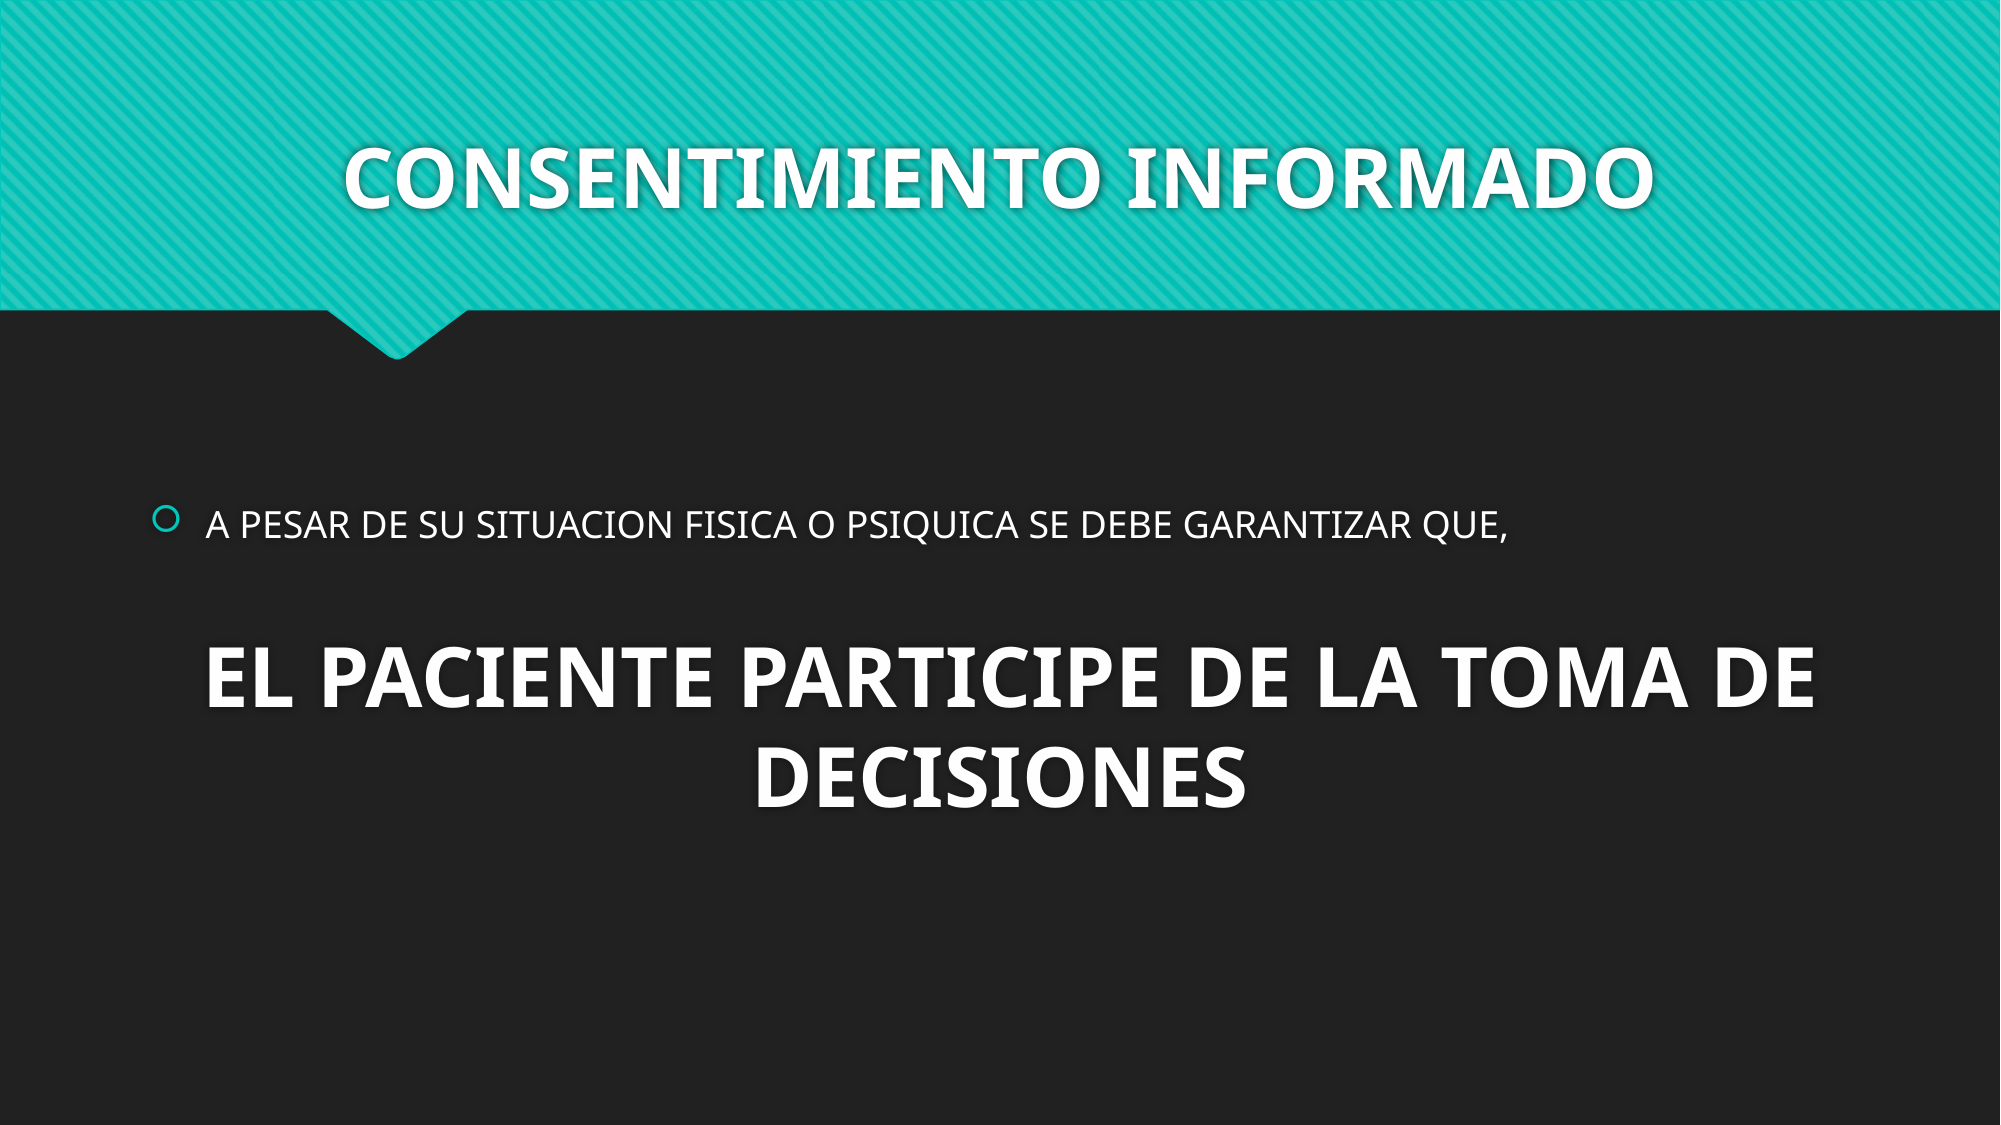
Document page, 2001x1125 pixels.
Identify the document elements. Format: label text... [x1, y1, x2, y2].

list A PESAR DE SU SITUACION FISICA O PSIQUICA SE DEBE GARANTIZAR QUE, EL PACIENTE PARTICIPE DE LA TOMA DE DECISIONES [134, 364, 1866, 962]
title CONSENTIMIENTO INFORMADO [132, 73, 1868, 233]
